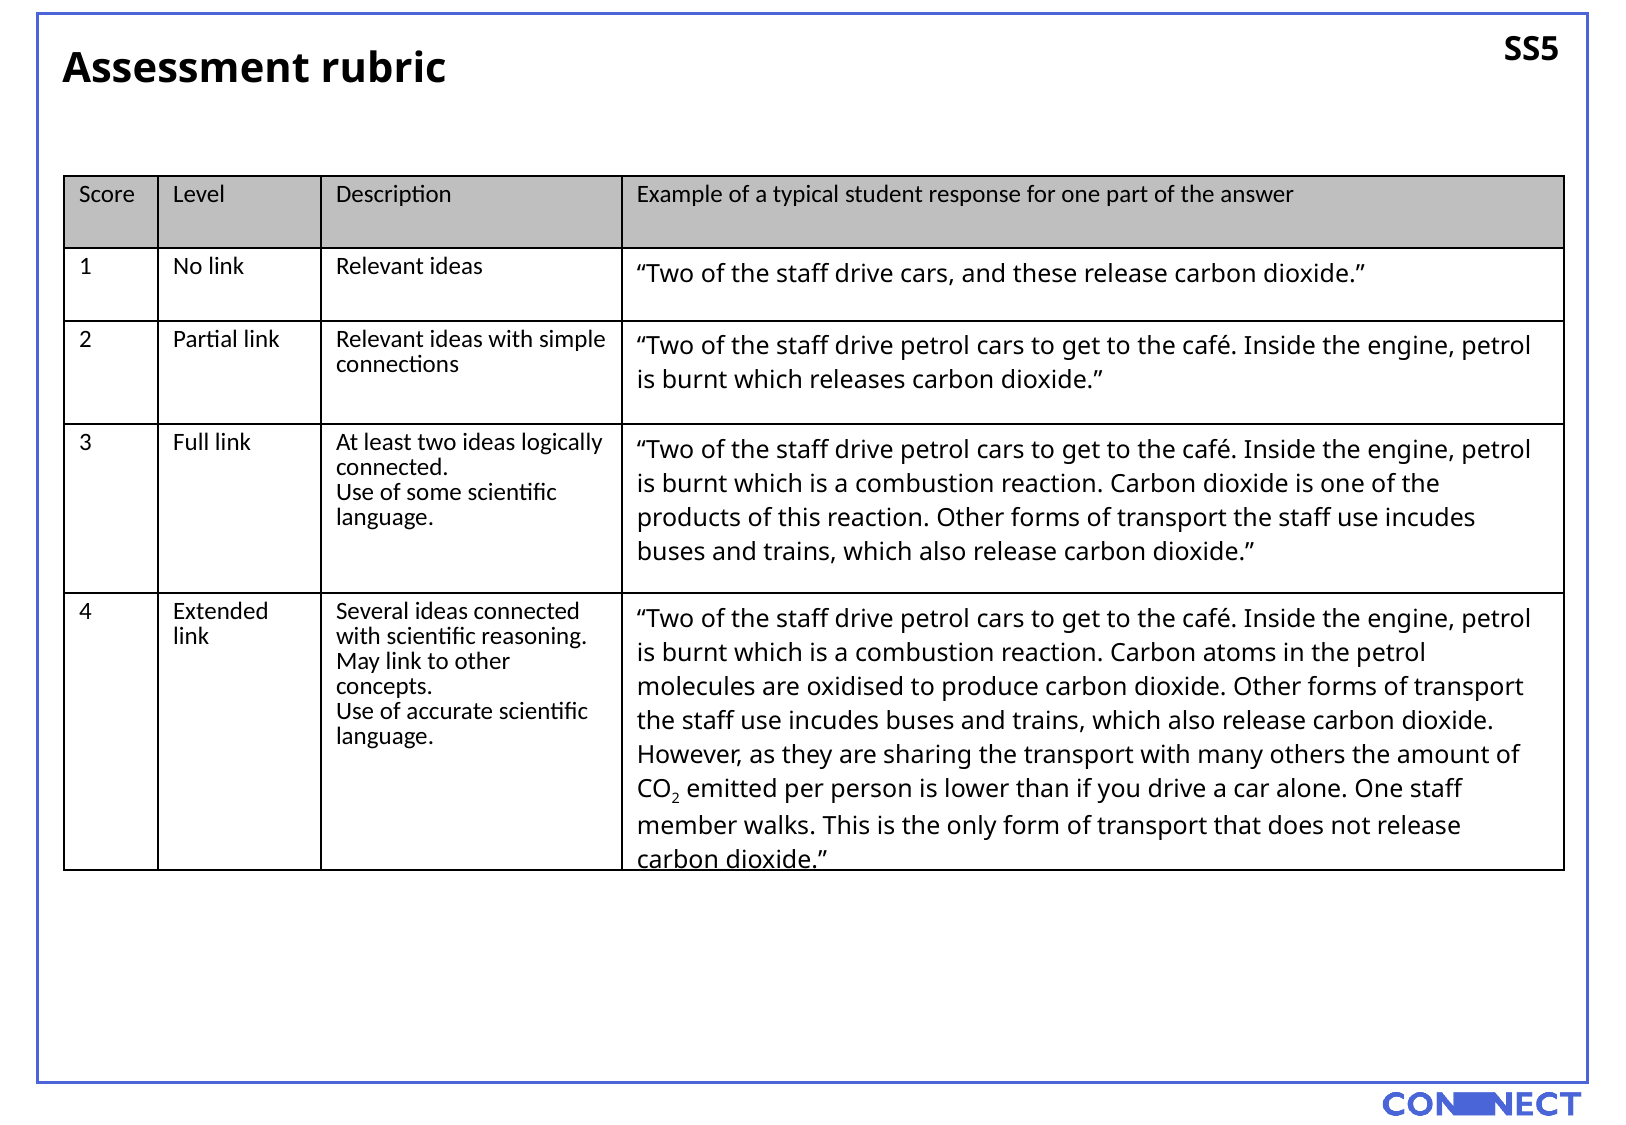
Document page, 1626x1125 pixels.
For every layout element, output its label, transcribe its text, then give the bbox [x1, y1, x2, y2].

picture [1370, 1087, 1588, 1117]
text_box [36, 13, 1588, 1084]
text_box SS5 [1489, 19, 1625, 75]
